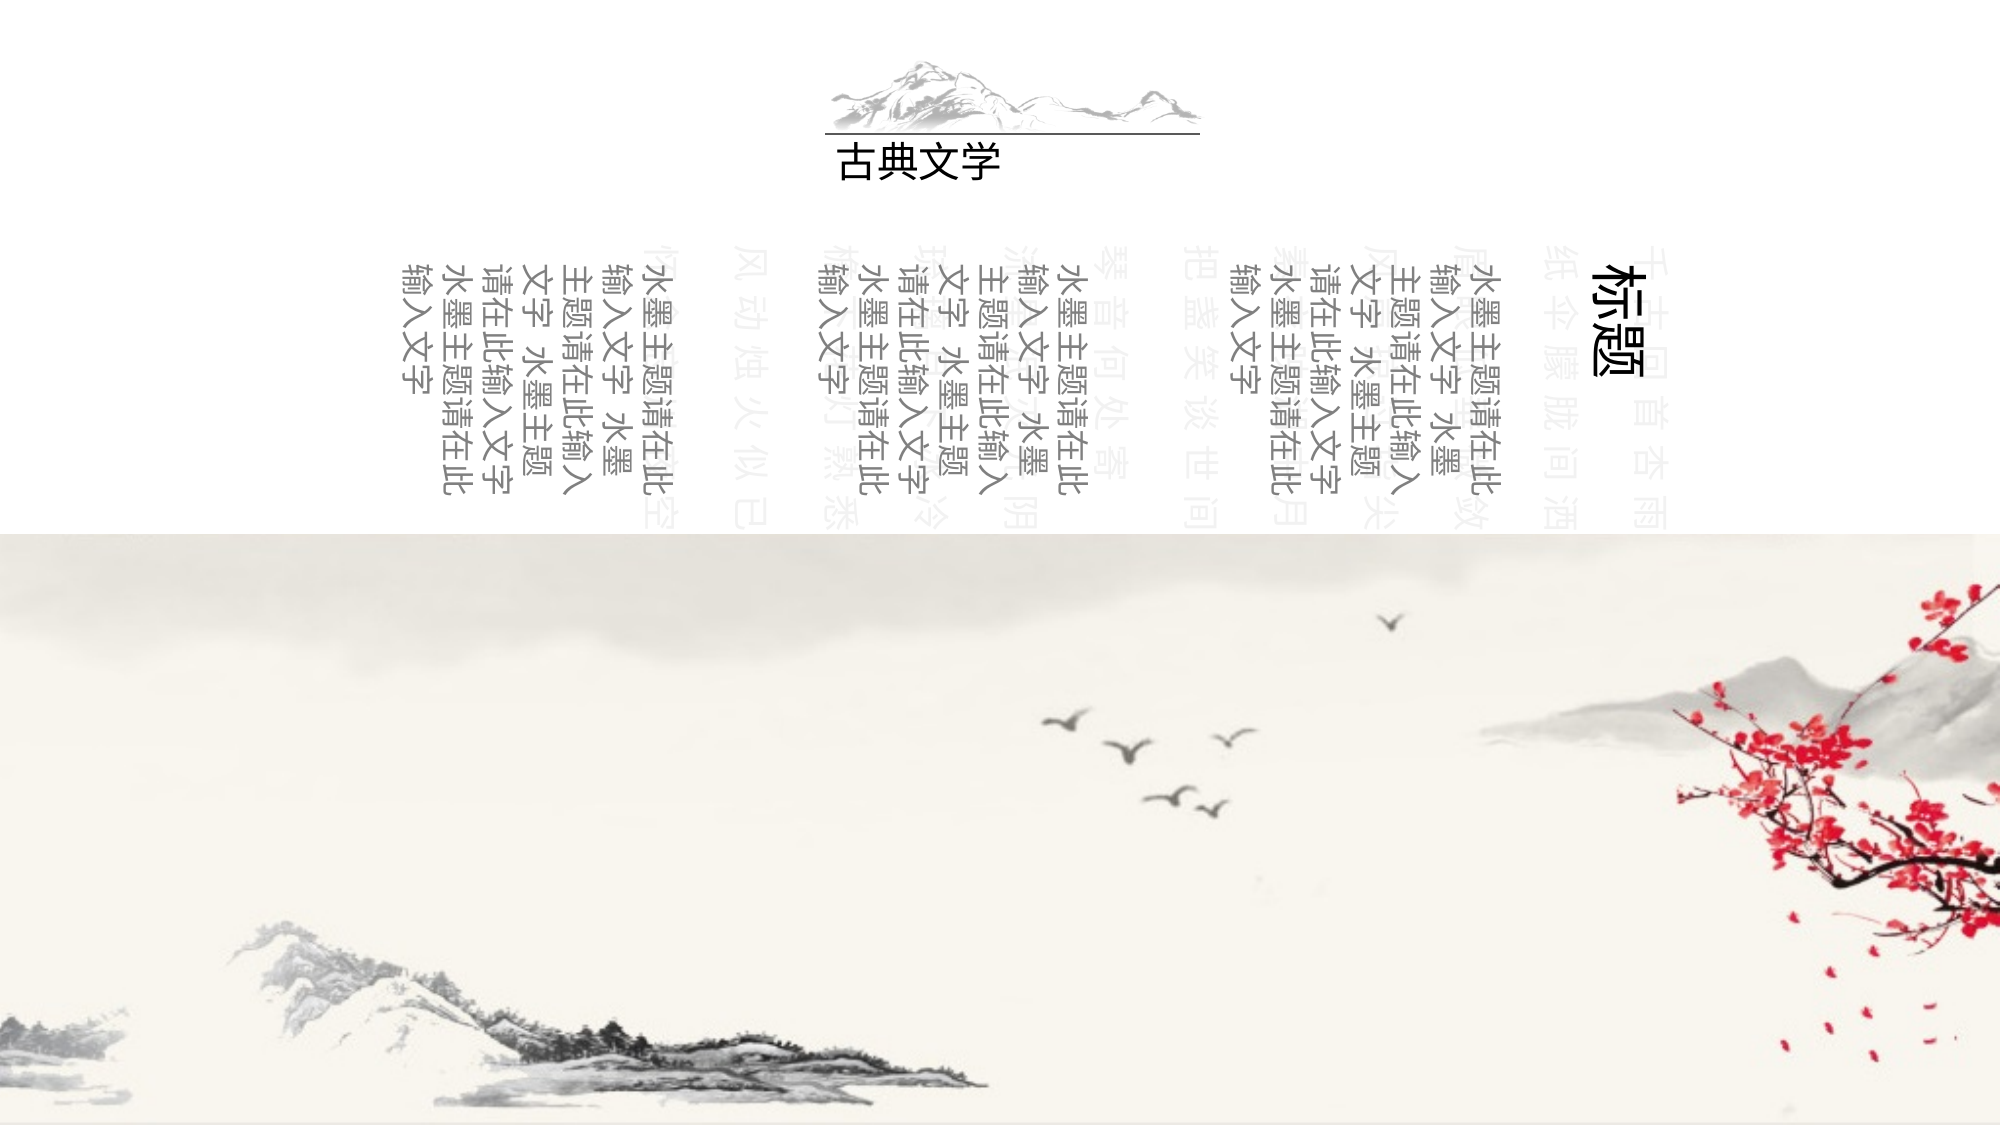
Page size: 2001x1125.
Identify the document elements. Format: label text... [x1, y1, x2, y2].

text_box 水墨主题请在此 输入文字 水墨 主题请在此输入 文字 水墨主题 请在此输入文字 水墨主题请在此 输入文字 [1200, 248, 1514, 512]
picture [831, 36, 1222, 150]
text_box 水墨主题请在此 输入文字 水墨 主题请在此输入 文字 水墨主题 请在此输入文字 水墨主题请在此 输入文字 [788, 248, 1102, 512]
picture [0, 534, 2000, 1125]
text_box 水墨主题请在此 输入文字 水墨 主题请在此输入 文字 水墨主题 请在此输入文字 水墨主题请在此 输入文字 [372, 248, 686, 512]
text_box 标题 [1562, 249, 1664, 382]
